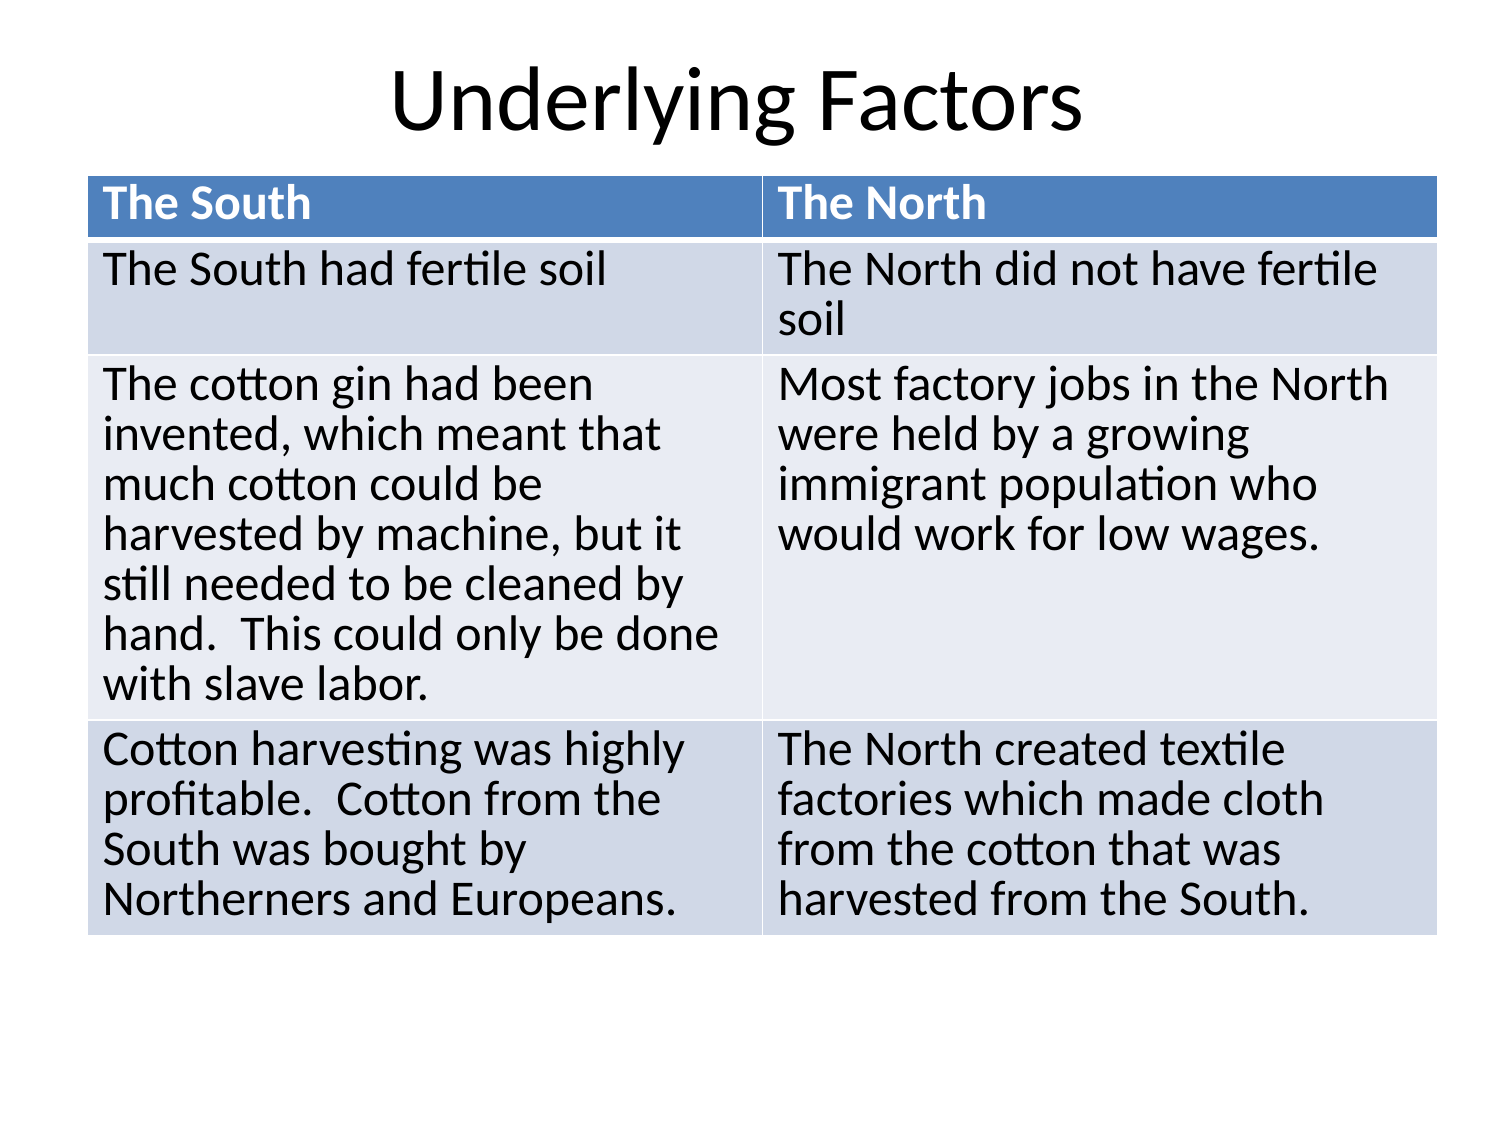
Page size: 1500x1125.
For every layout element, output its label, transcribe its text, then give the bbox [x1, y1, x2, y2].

table_header The North [763, 176, 1437, 237]
table_cell The cotton gin had been invented, which meant that much cotton could be harvested by machine, but it still needed to be cleaned by hand. This could only be done with slave labor. [88, 356, 762, 719]
table_cell The North did not have fertile soil [763, 243, 1437, 354]
table_cell The North created textile factories which made cloth from the cotton that was harvested from the South. [763, 721, 1437, 935]
title Underlying Factors [62, 0, 1413, 188]
table_cell Cotton harvesting was highly profitable. Cotton from the South was bought by Northerners and Europeans. [88, 721, 762, 935]
table_header The South [88, 176, 762, 237]
table_cell Most factory jobs in the North were held by a growing immigrant population who would work for low wages. [763, 356, 1437, 719]
table_cell The South had fertile soil [88, 243, 762, 354]
